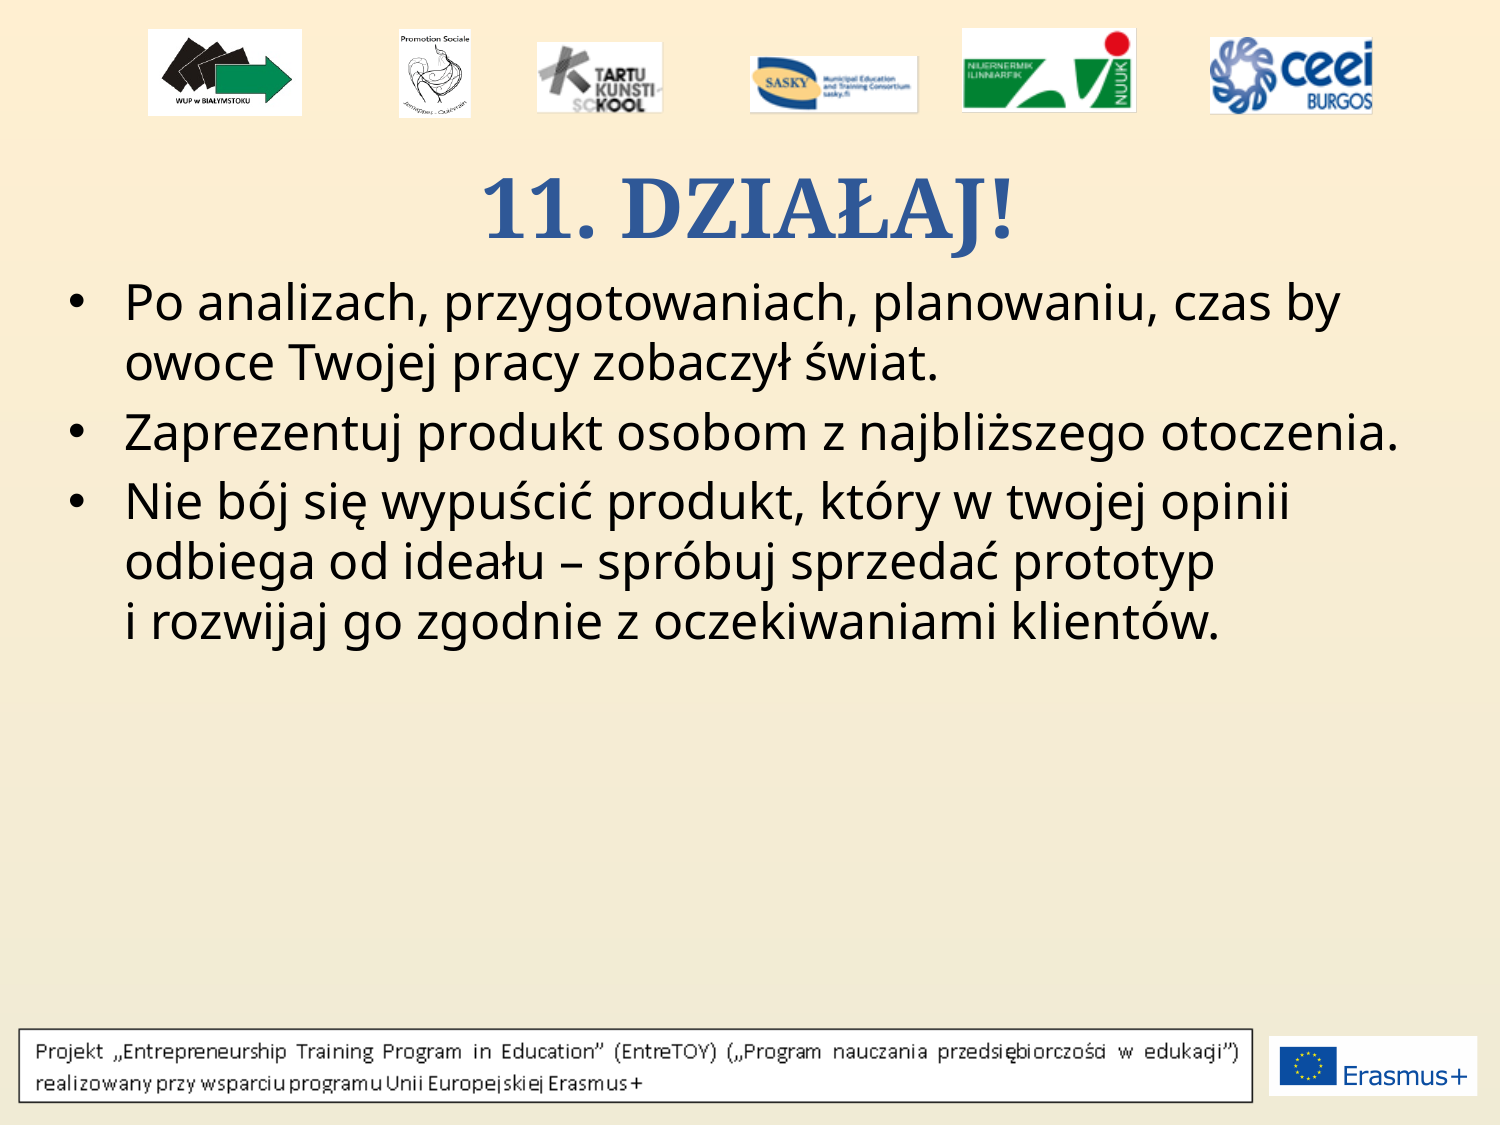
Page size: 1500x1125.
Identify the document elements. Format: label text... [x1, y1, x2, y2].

picture [1210, 37, 1374, 116]
picture [148, 29, 302, 116]
picture [17, 1027, 1255, 1105]
title 11. DZIAŁAJ! [75, 125, 1425, 262]
picture [399, 29, 471, 118]
picture [537, 42, 668, 118]
list Po analizach, przygotowaniach, planowaniu, czas by owoce Twojej pracy zobaczył świat. Zaprezentuj produkt osobom z najbliższego otoczenia. Nie bój się wypuścić produkt, który w twojej opinii odbiega od ideału – spróbuj sprzedać prototyp i rozwijaj go zgodnie z oczekiwaniami klientów. [53, 262, 1459, 1005]
picture [962, 28, 1140, 116]
picture [750, 56, 921, 116]
